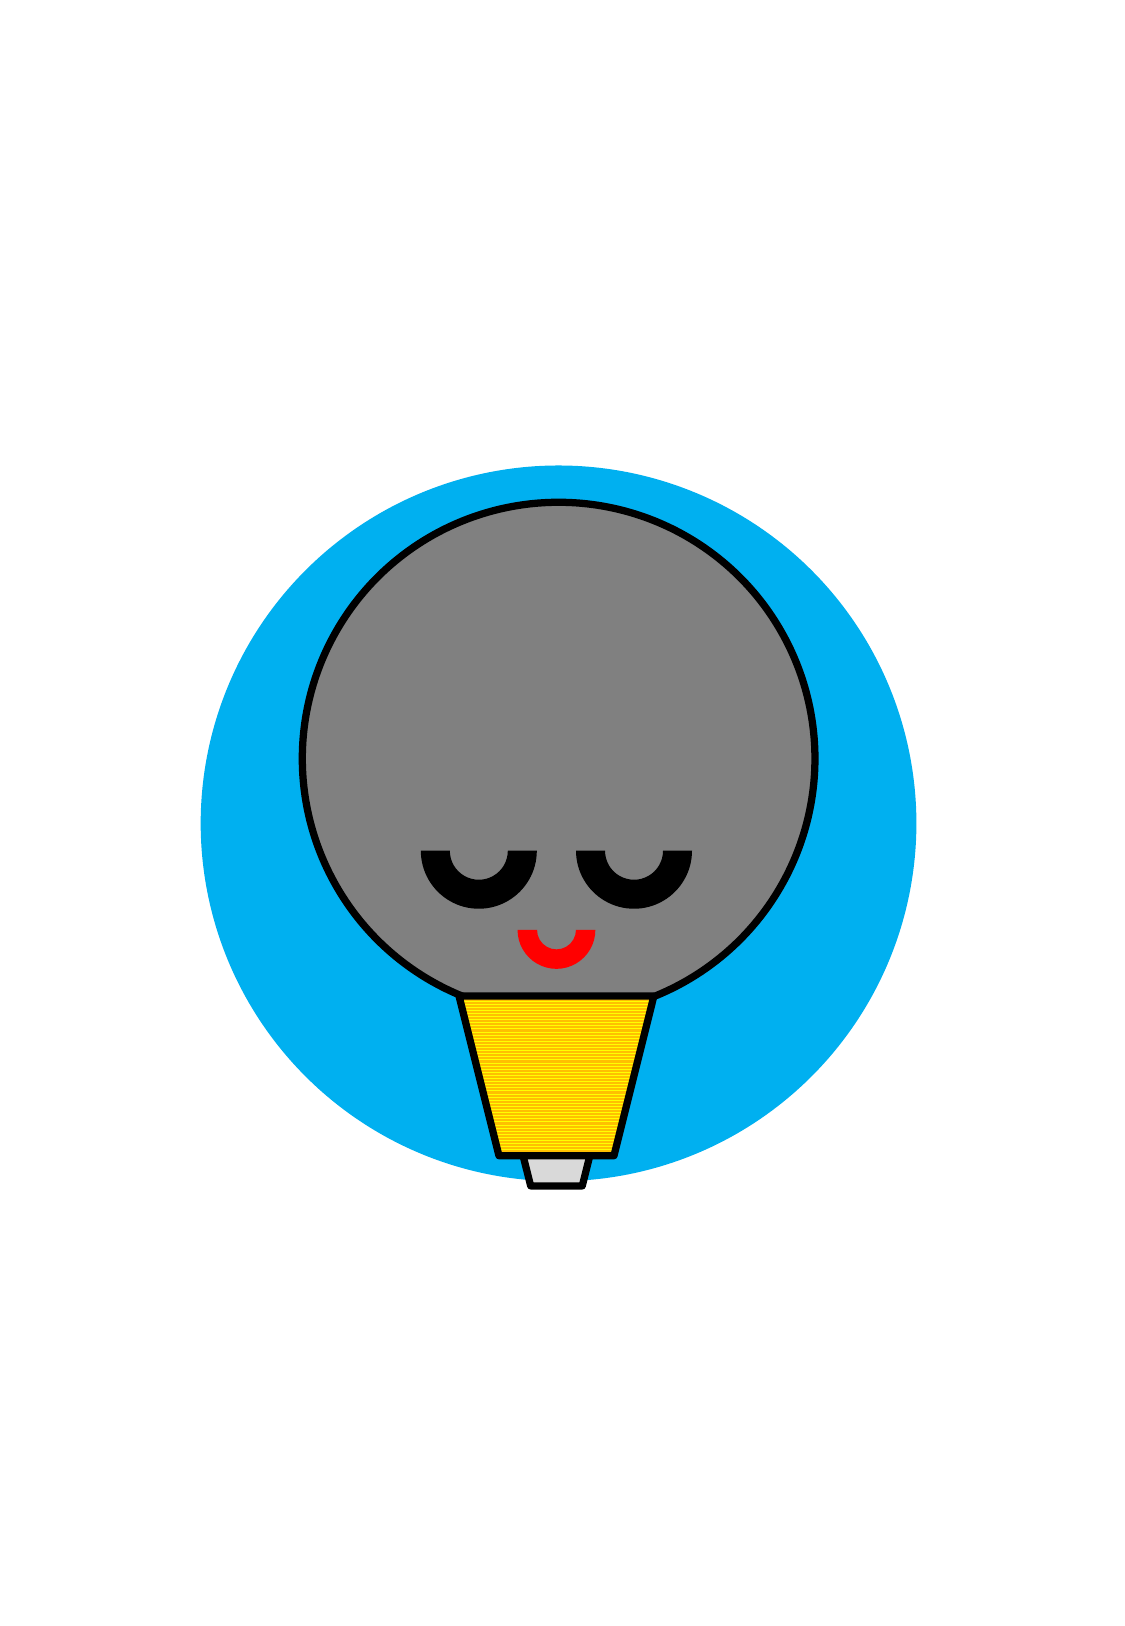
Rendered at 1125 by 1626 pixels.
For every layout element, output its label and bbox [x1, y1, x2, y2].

text_box [200, 465, 917, 1187]
